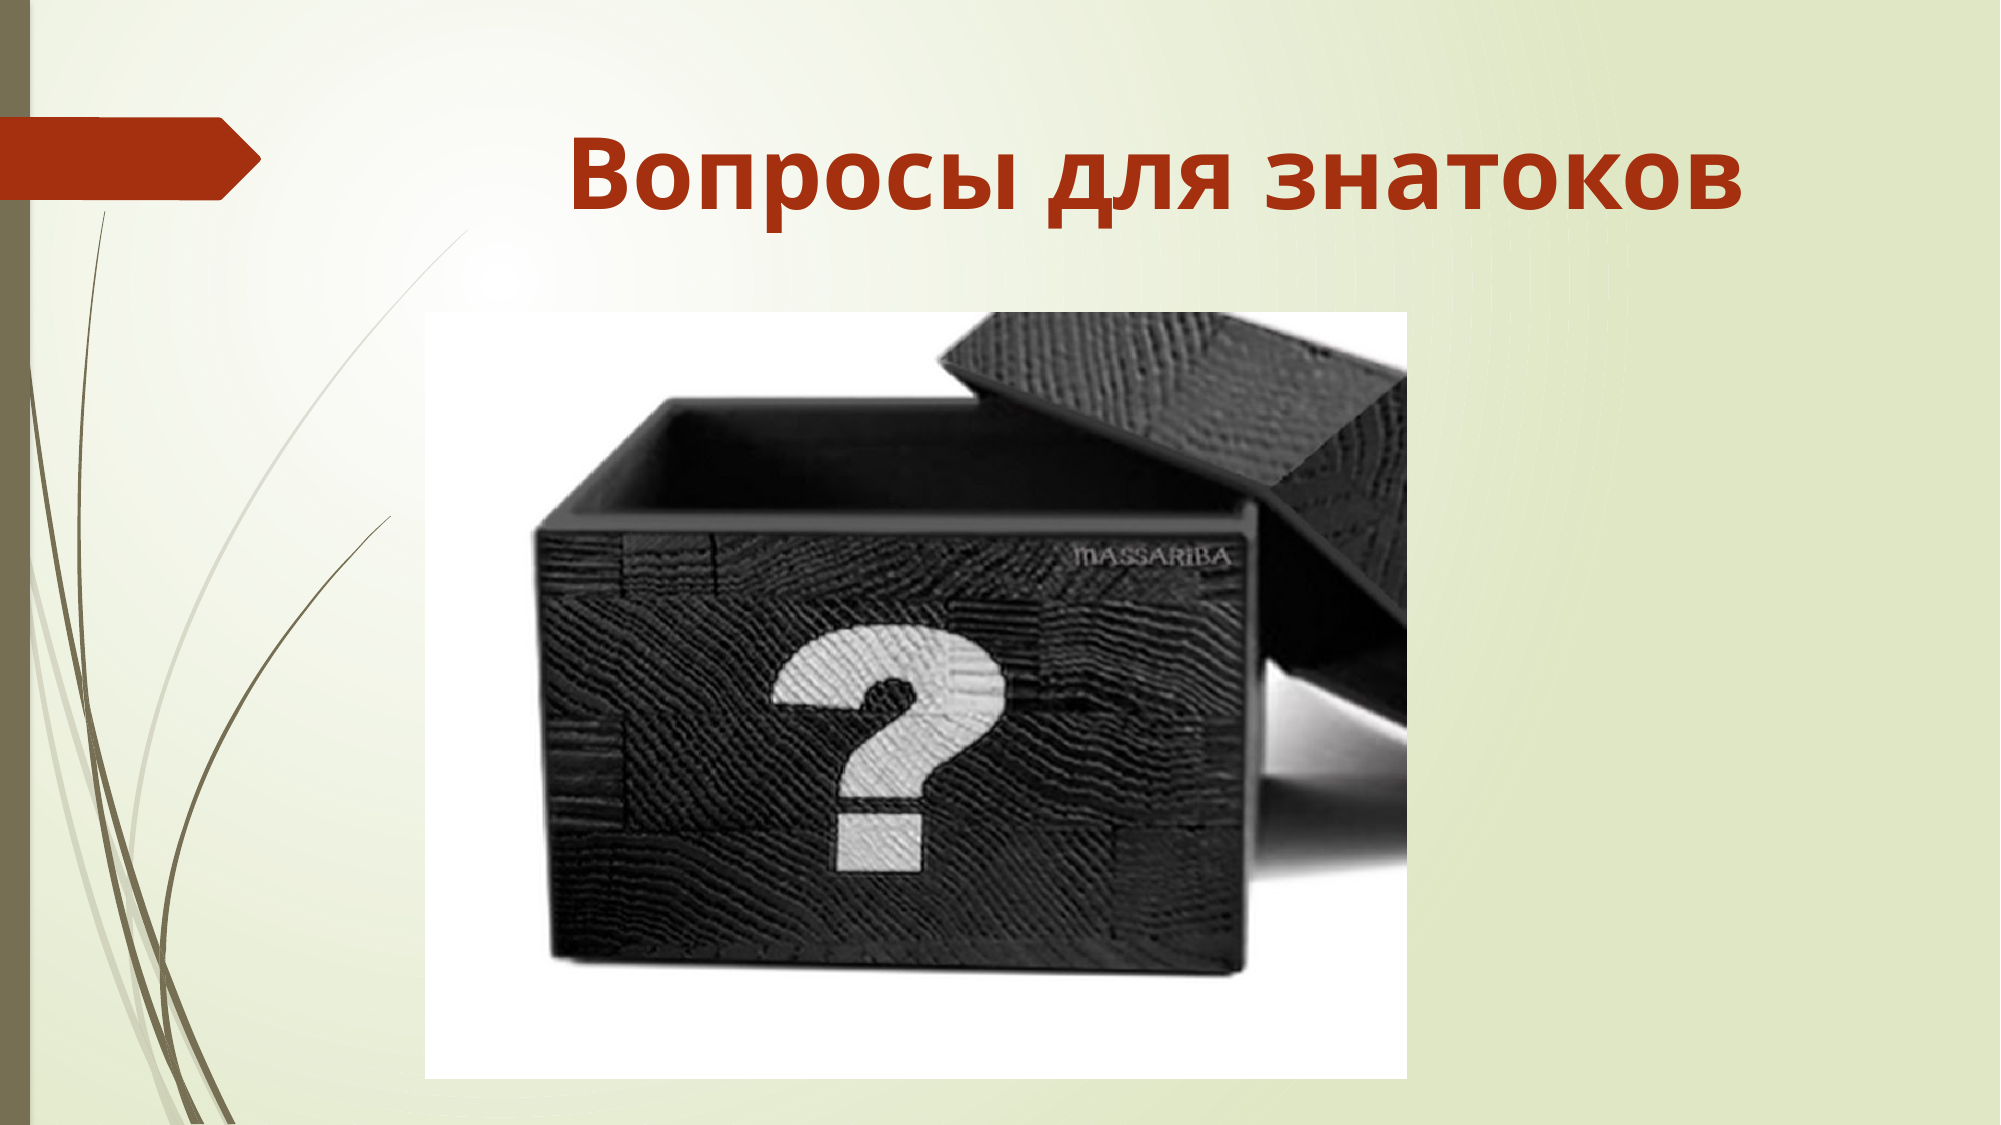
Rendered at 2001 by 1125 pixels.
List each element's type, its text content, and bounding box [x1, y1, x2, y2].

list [425, 312, 1407, 1079]
title Вопросы для знатоков [425, 102, 1888, 313]
